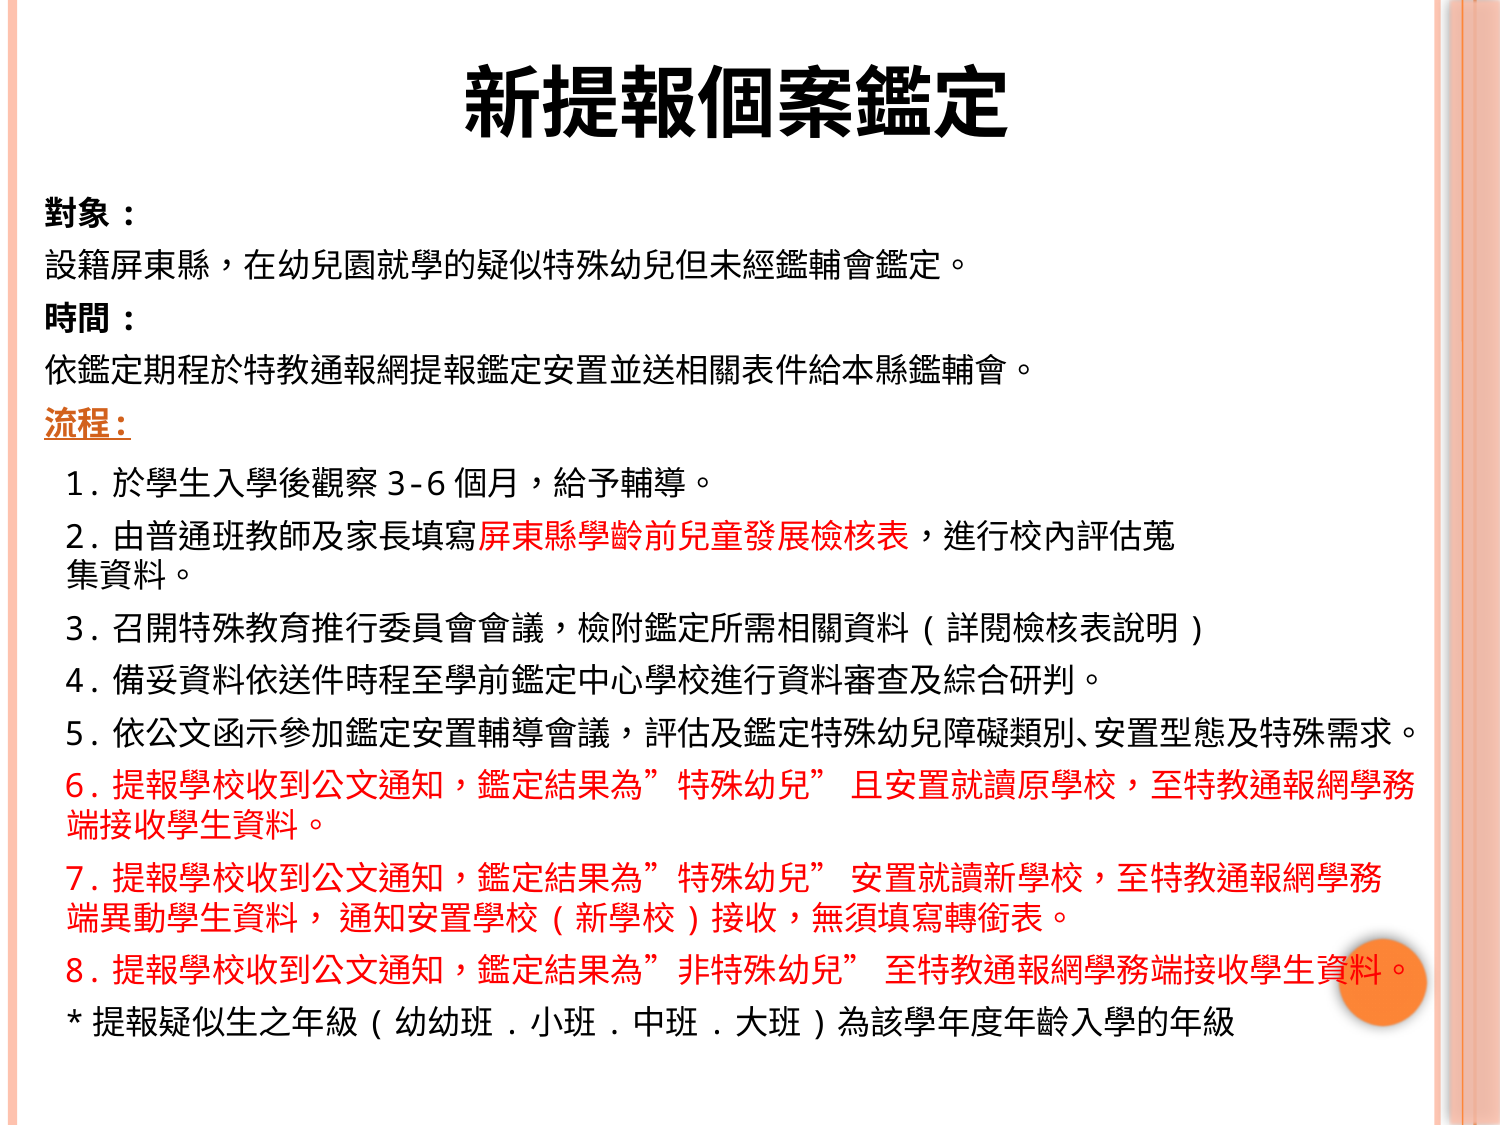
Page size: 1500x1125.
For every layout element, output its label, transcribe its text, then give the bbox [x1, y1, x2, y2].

title 新提報個案鑑定 [75, 45, 1365, 184]
list 對象: 設籍屏東縣，在幼兒園就學的疑似特殊幼兒但未經鑑輔會鑑定。 時間: 依鑑定期程於特教通報網提報鑑定安置並送相關表件給本縣鑑輔會。 流程: 1.於學生入學後觀察3-6個月，給予輔導。 2.由普通班教師及家長填寫屏東縣學齡前兒童發展檢核表，進行校內評估蒐 集資料。 3.召開特殊教育推行委員會會議，檢附鑑定所需相關資料(詳閱檢核表說明) 4.備妥資料依送件時程至學前鑑定中心學校進行資料審查及綜合研判。 5.依公文函示參加鑑定安置輔導會議，評估及鑑定特殊幼兒障礙類別､安置型態及特殊需求。 6.提報學校收到公文通知，鑑定結果為”特殊幼兒” 且安置就讀原學校，至特教通報網學務 端接收學生資料。 7.提報學校收到公文通知，鑑定結果為”特殊幼兒” 安置就讀新學校，至特教通報網學務 端異動學生資料， 通知安置學校(新學校)接收，無須填寫轉銜表。 8.提報學校收到公文通知，鑑定結果為”非特殊幼兒” 至特教通報網學務端接收學生資料。 *提報疑似生之年級(幼幼班.小班.中班.大班)為該學年度年齡入學的年級 [29, 184, 1459, 1062]
